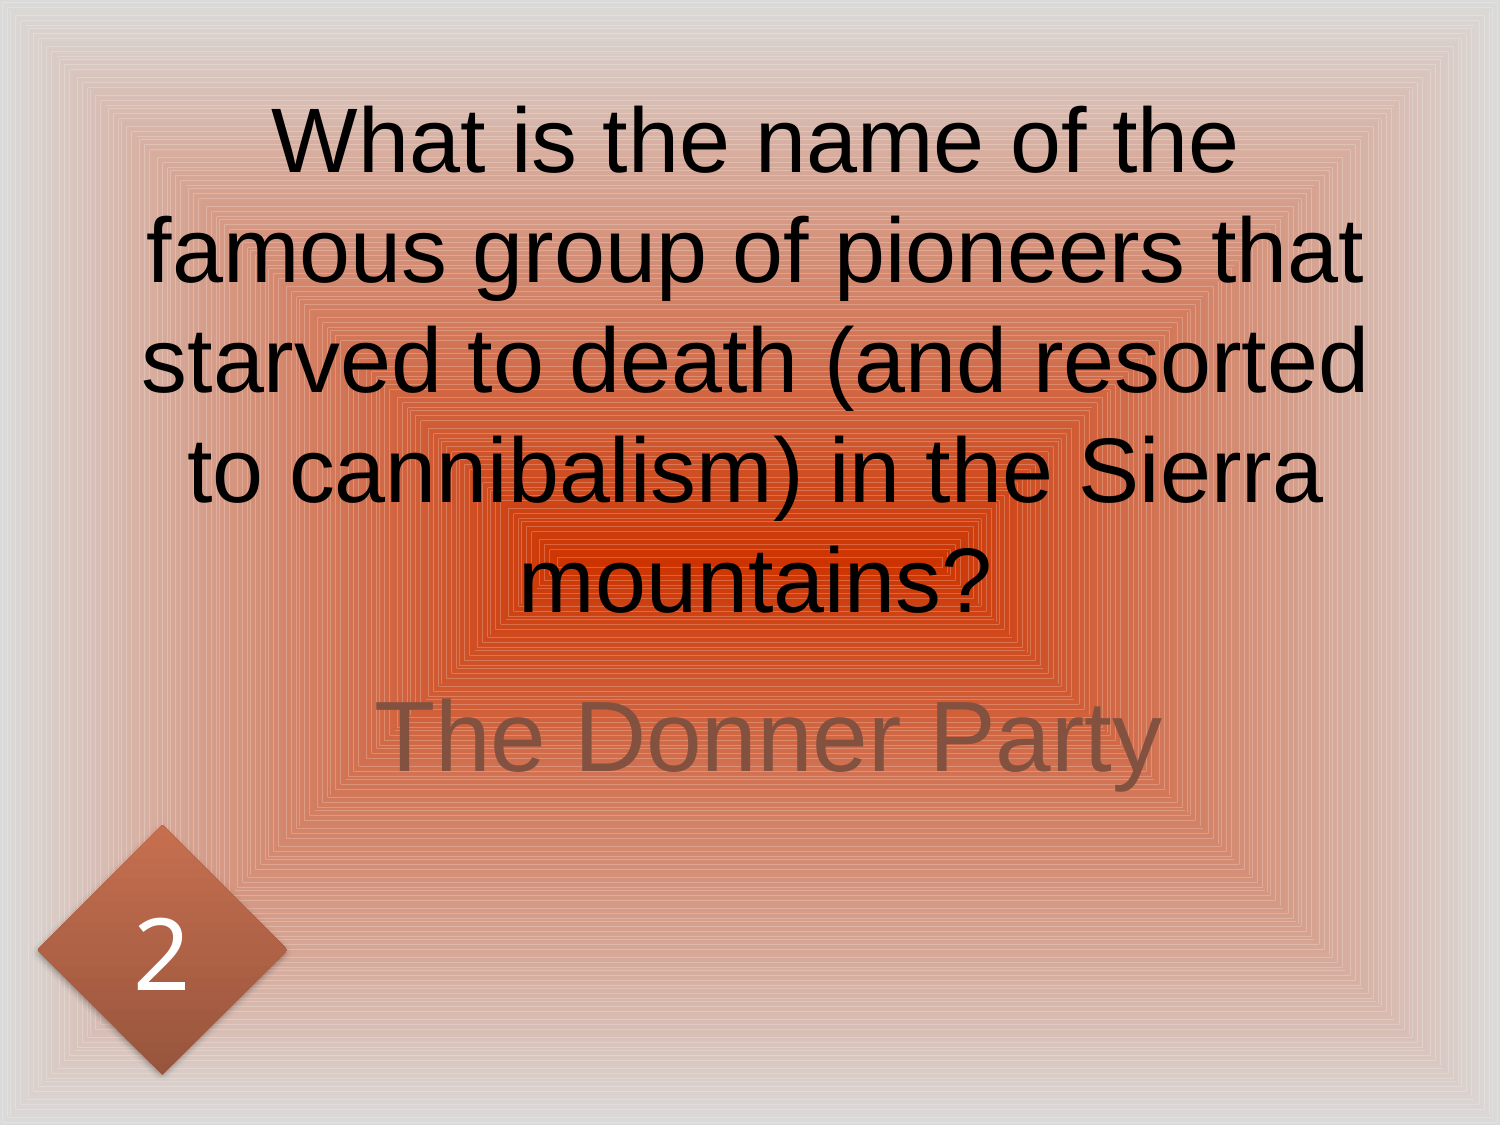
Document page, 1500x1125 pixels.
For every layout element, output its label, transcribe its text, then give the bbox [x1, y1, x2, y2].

text_box 2 [37, 863, 288, 1075]
text_box The Donner Party [124, 562, 1413, 900]
title What is the name of the famous group of pioneers that starved to death (and resorted to cannibalism) in the Sierra mountains? [112, 187, 1401, 526]
